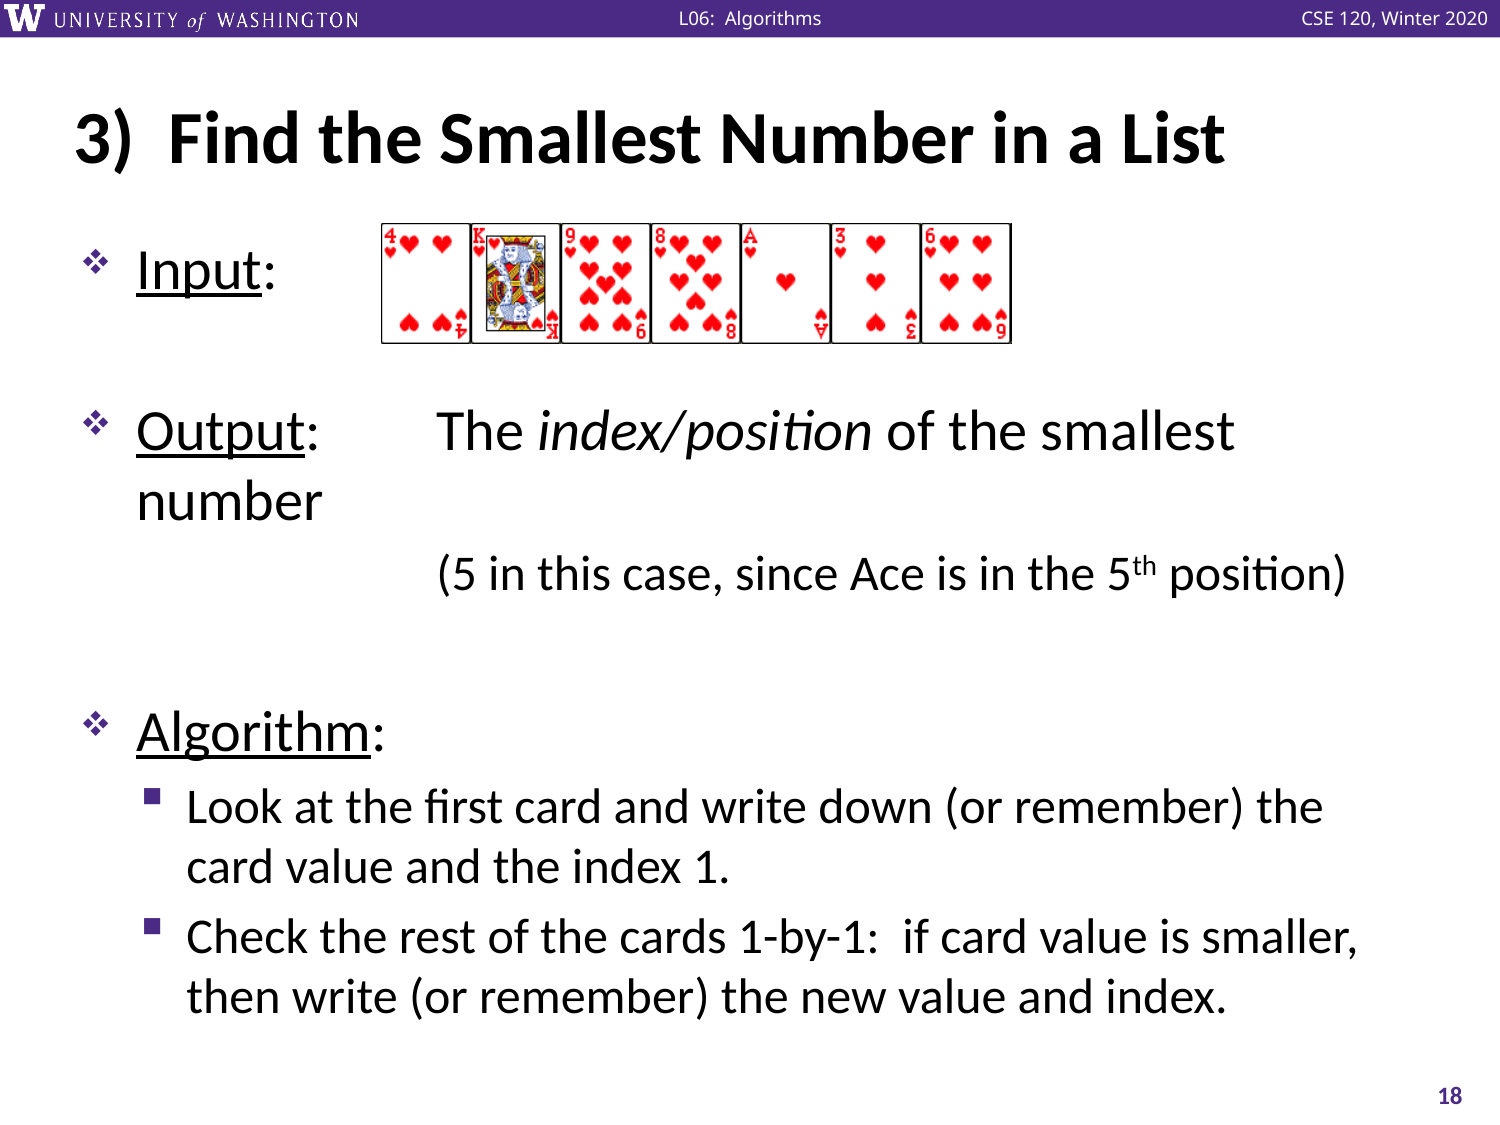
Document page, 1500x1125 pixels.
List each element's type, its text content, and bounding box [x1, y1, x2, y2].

slide_number 18 [1400, 1065, 1500, 1125]
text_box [381, 223, 1012, 344]
picture [4, 4, 358, 32]
title 3) Find the Smallest Number in a List [58, 71, 1438, 197]
list Input: Output: The index/position of the smallest number (5 in this case, since Ace is in the 5th position) Algorithm: Look at the first card and write down (or remember) the card value and the index 1. Check the rest of the cards 1-by-1: if card value is smaller, then write (or remember) the new value and index. [64, 223, 1438, 1040]
